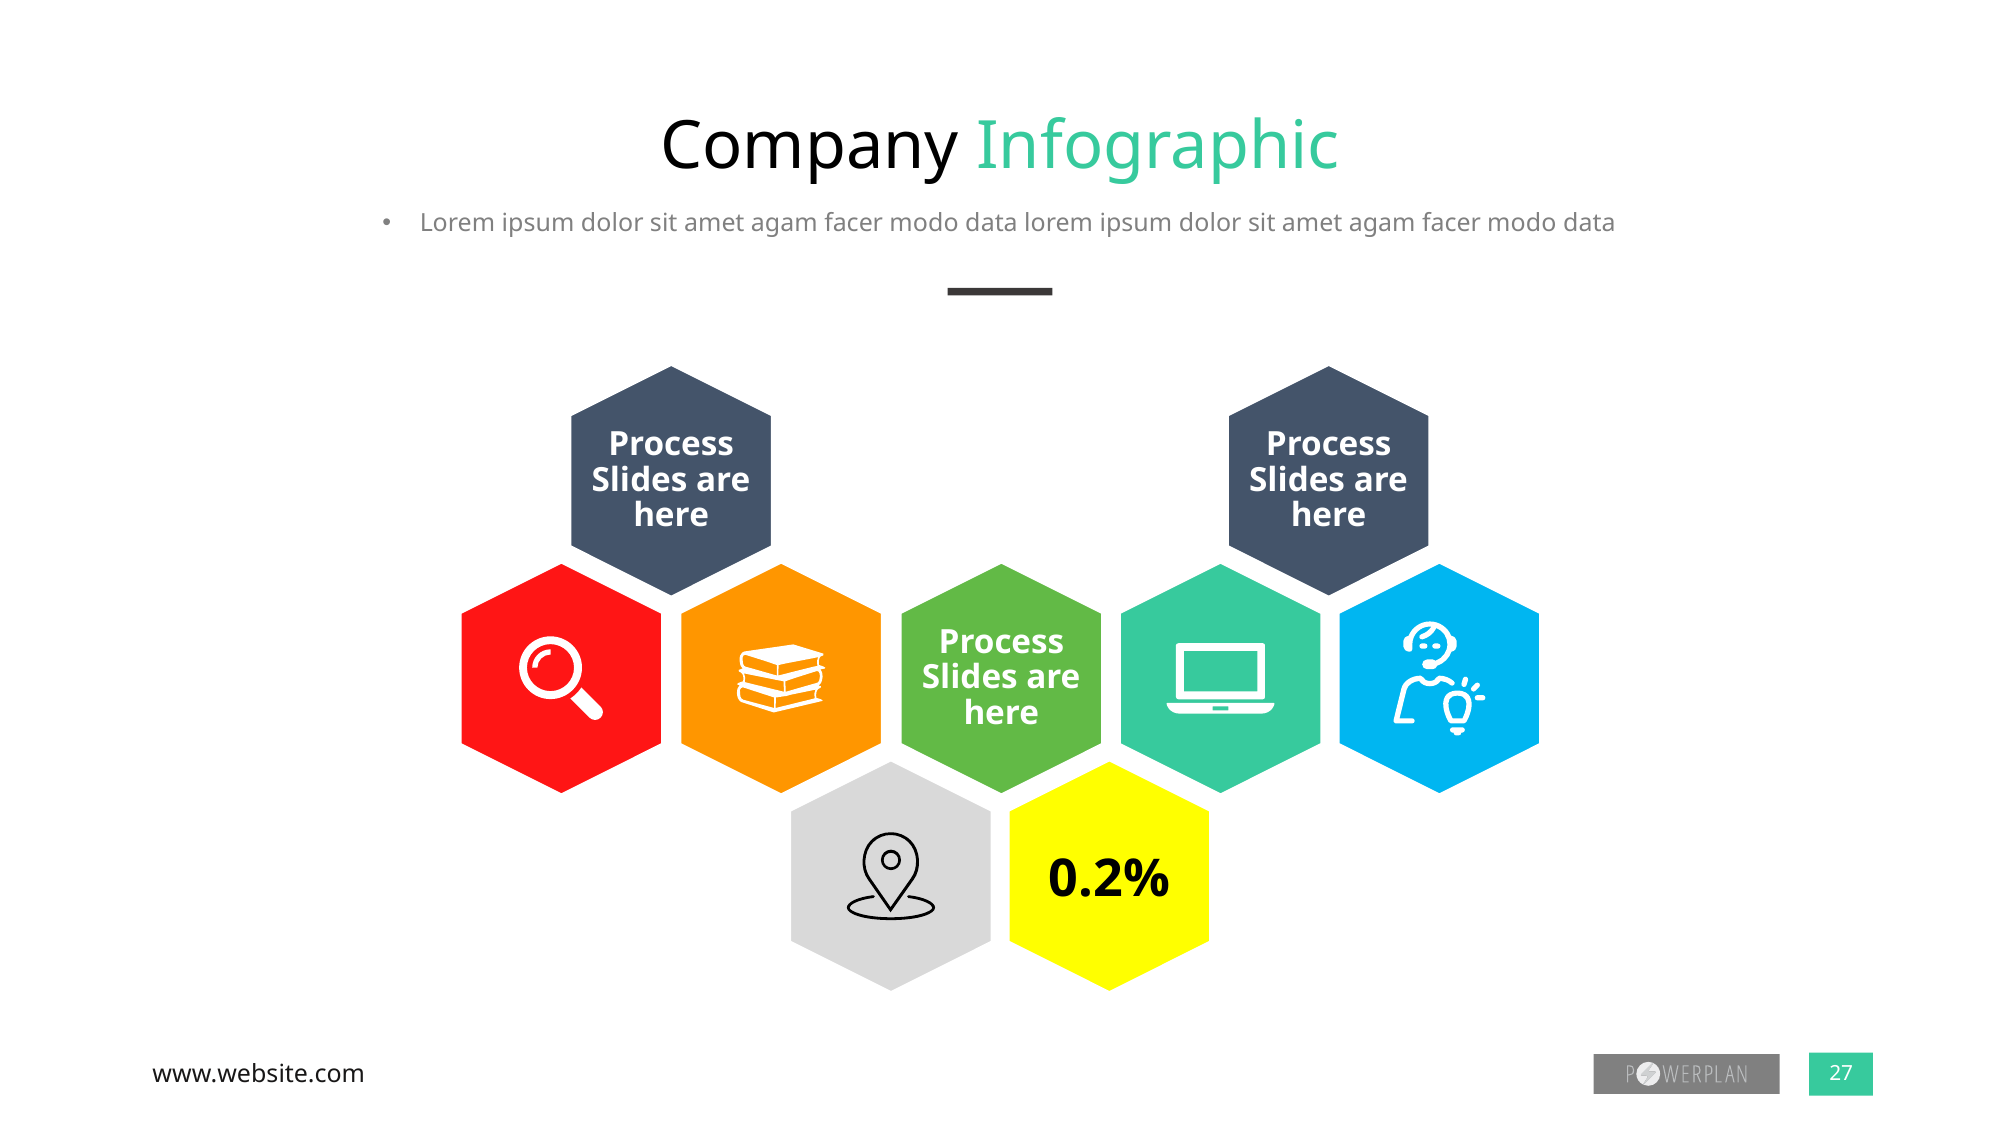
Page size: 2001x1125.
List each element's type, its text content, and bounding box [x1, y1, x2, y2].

text_box [1443, 690, 1472, 724]
slide_number www.website.com [137, 1042, 391, 1103]
text_box [1117, 560, 1324, 797]
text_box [846, 832, 936, 921]
text_box [1393, 675, 1455, 724]
text_box [898, 560, 1105, 797]
text_box Process Slides are here [905, 617, 1098, 739]
text_box [736, 644, 826, 713]
text_box Process Slides are here [1232, 419, 1425, 541]
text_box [519, 636, 604, 721]
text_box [1166, 643, 1275, 714]
text_box [1403, 621, 1457, 670]
title Company Infographic [137, 96, 1863, 198]
text_box [568, 362, 775, 600]
slide_number 27 [1809, 1052, 1873, 1096]
text_box [1006, 757, 1213, 995]
text_box 0.2% [1031, 837, 1188, 915]
text_box [1225, 362, 1432, 600]
text_box [1461, 676, 1469, 687]
text_box [678, 560, 884, 797]
text_box Process Slides are here [575, 419, 768, 541]
text_box [1449, 727, 1465, 736]
list Lorem ipsum dolor sit amet agam facer modo data lorem ipsum dolor sit amet agam facer modo data [137, 202, 1863, 246]
text_box [1470, 682, 1481, 692]
text_box [947, 287, 1053, 296]
text_box [788, 757, 994, 995]
text_box [458, 560, 665, 797]
text_box [1474, 695, 1486, 701]
text_box [1336, 560, 1543, 797]
